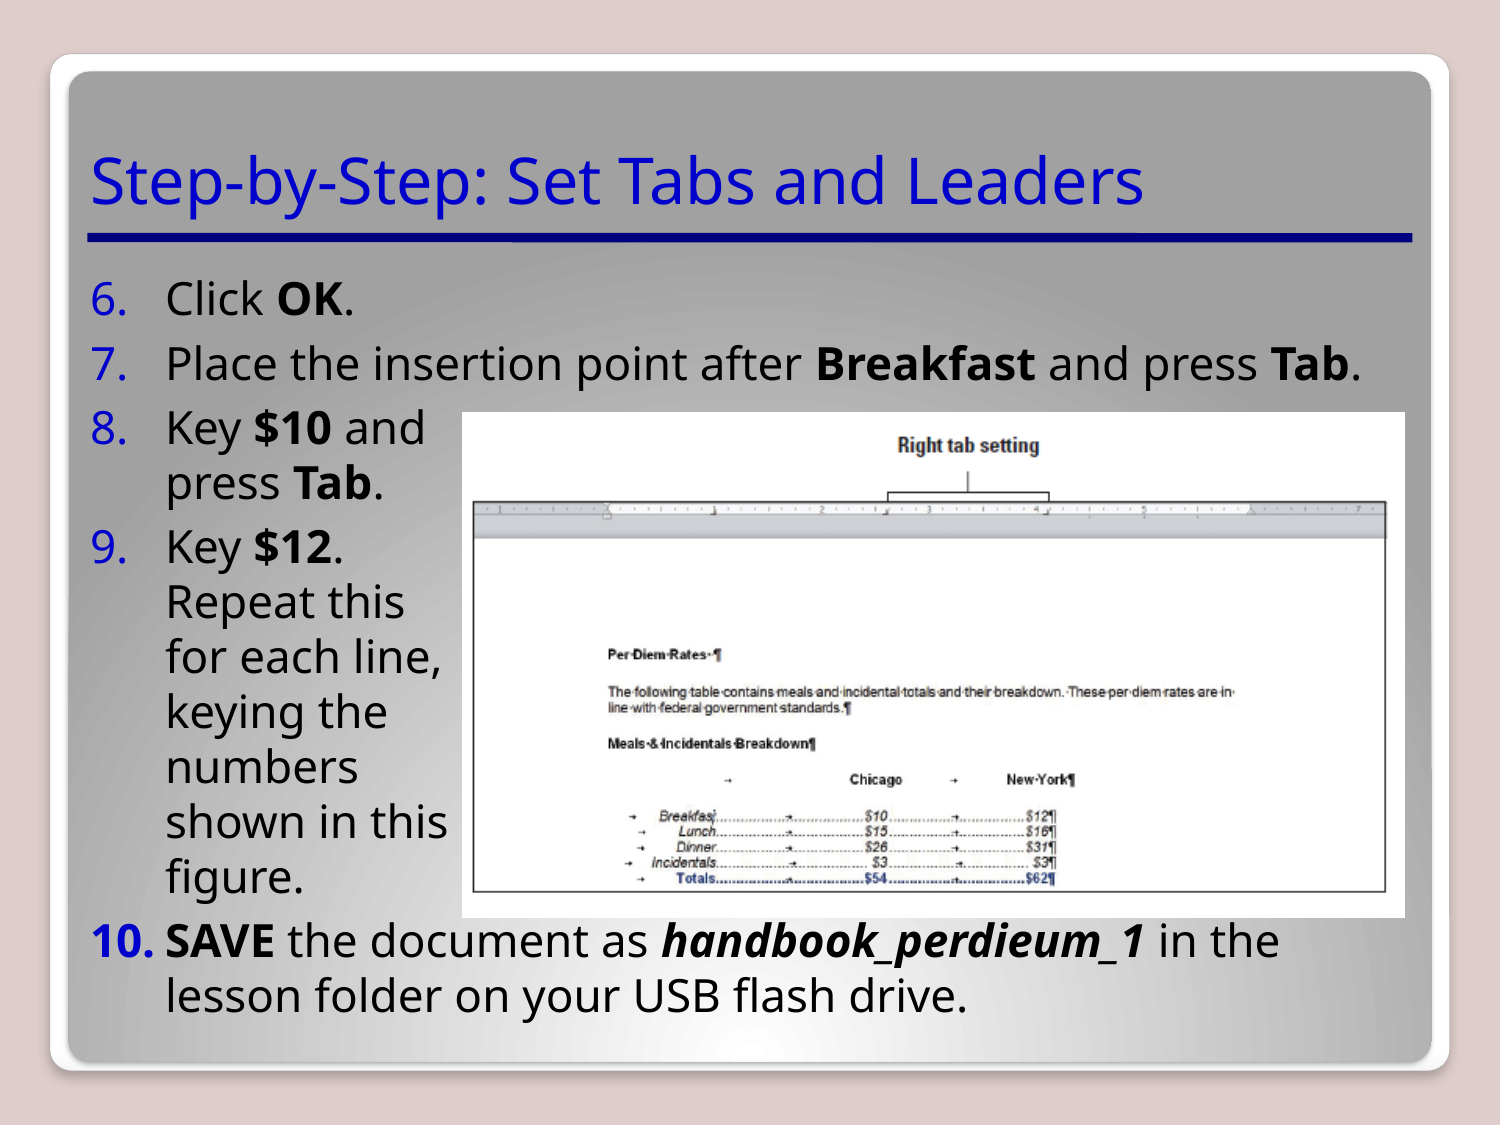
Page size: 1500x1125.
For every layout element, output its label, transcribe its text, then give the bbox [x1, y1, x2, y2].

picture [462, 412, 1406, 918]
title Step-by-Step: Set Tabs and Leaders [74, 74, 1426, 226]
list Click OK. Place the insertion point after Breakfast and press Tab. Key $10 and press Tab. Key $12. Repeat this for each line, keying the numbers shown in this figure. SAVE the document as handbook_perdieum_1 in the lesson folder on your USB flash drive. [75, 262, 1425, 1063]
